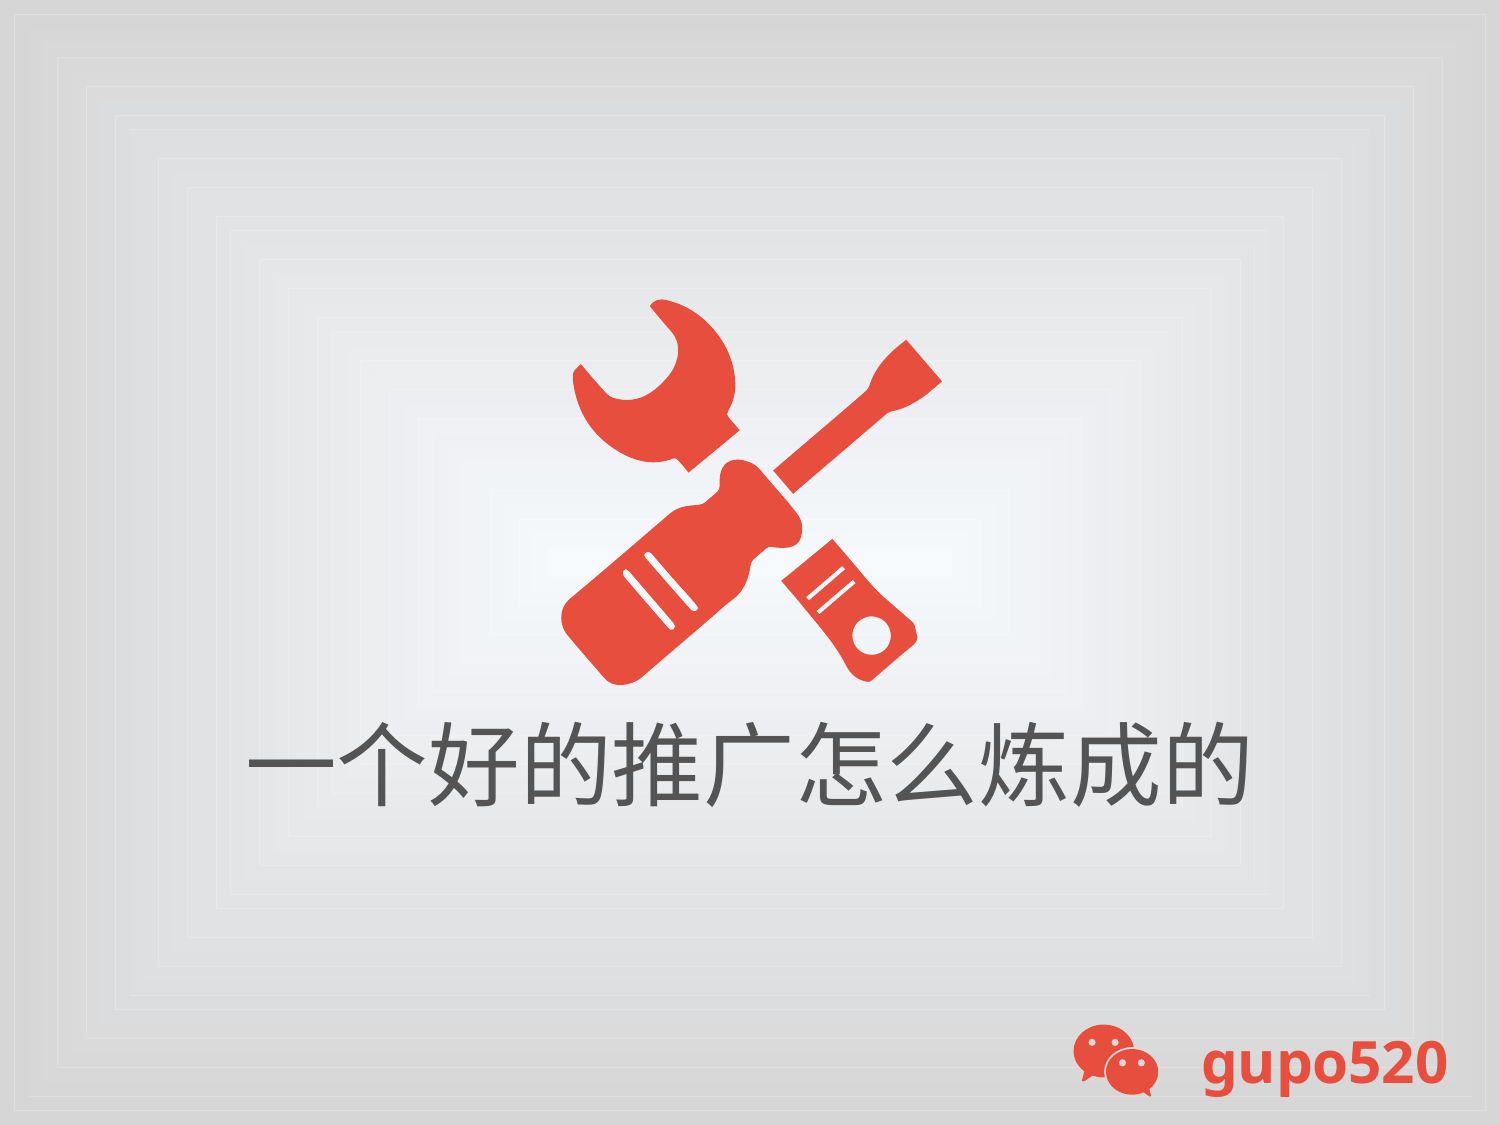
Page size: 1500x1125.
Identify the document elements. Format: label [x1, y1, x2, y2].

text_box [1073, 1018, 1473, 1104]
text_box [225, 298, 1275, 827]
